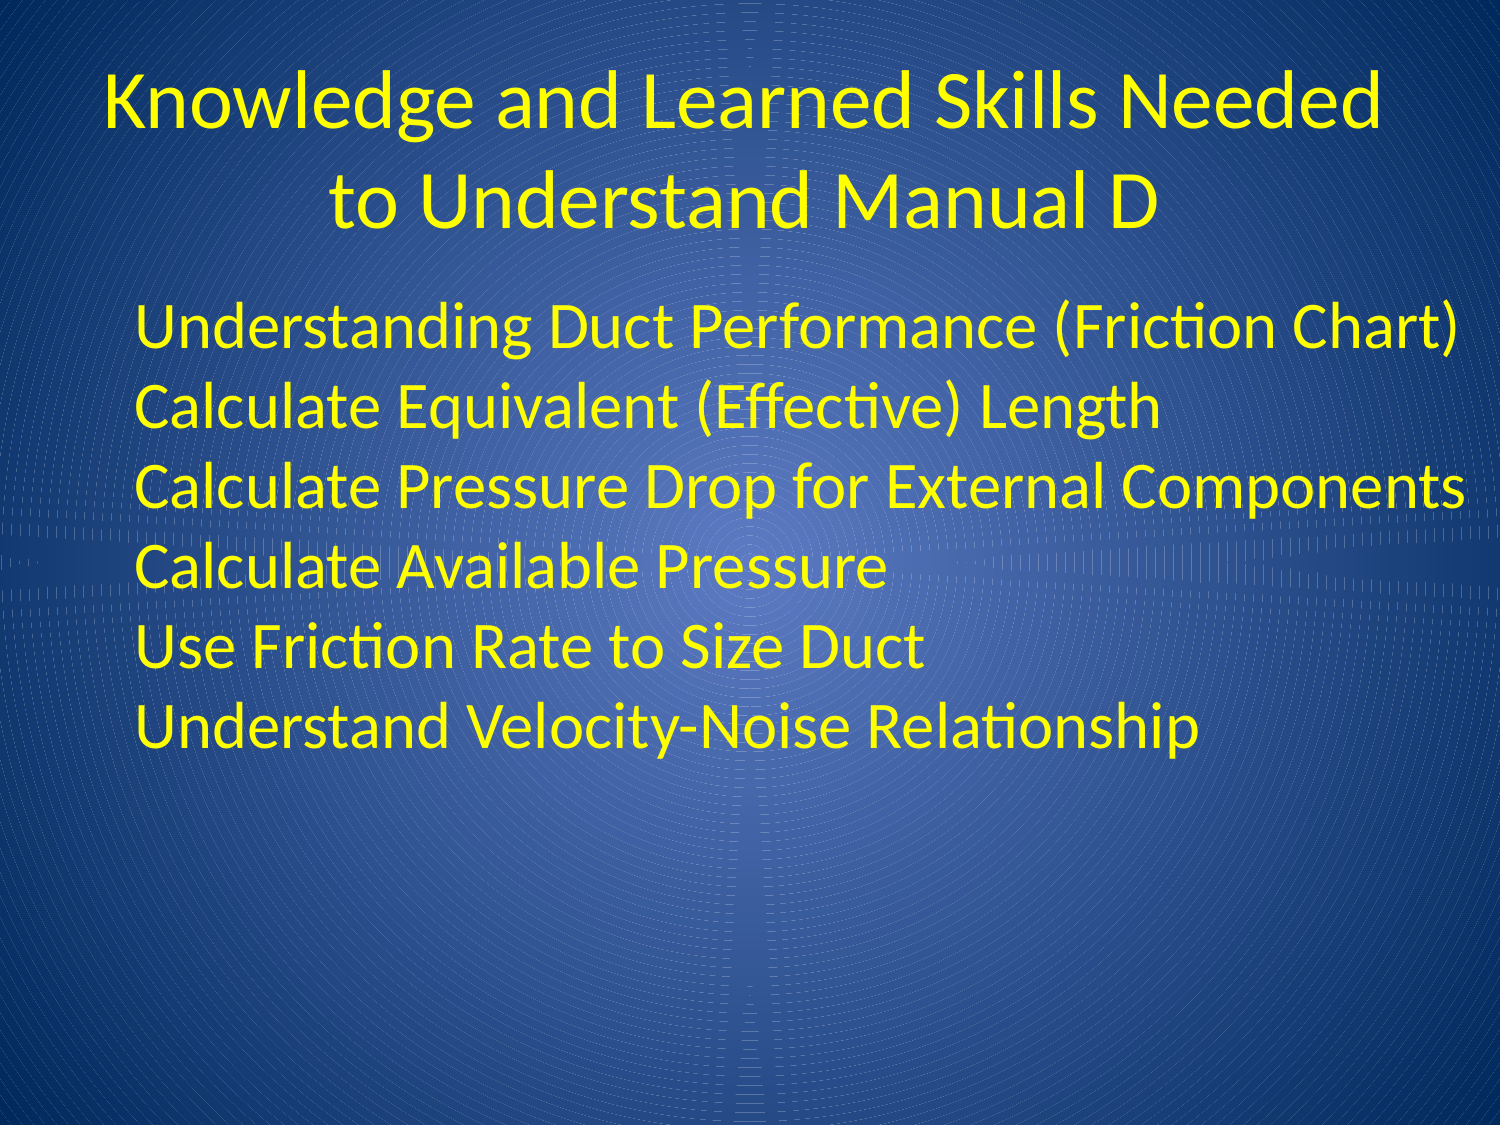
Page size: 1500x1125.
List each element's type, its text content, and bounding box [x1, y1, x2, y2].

text_box Understanding Duct Performance (Friction Chart) Calculate Equivalent (Effective) Length Calculate Pressure Drop for External Components Calculate Available Pressure Use Friction Rate to Size Duct Understand Velocity-Noise Relationship [119, 274, 1484, 770]
text_box Knowledge and Learned Skills Needed to Understand Manual D [88, 37, 1419, 253]
